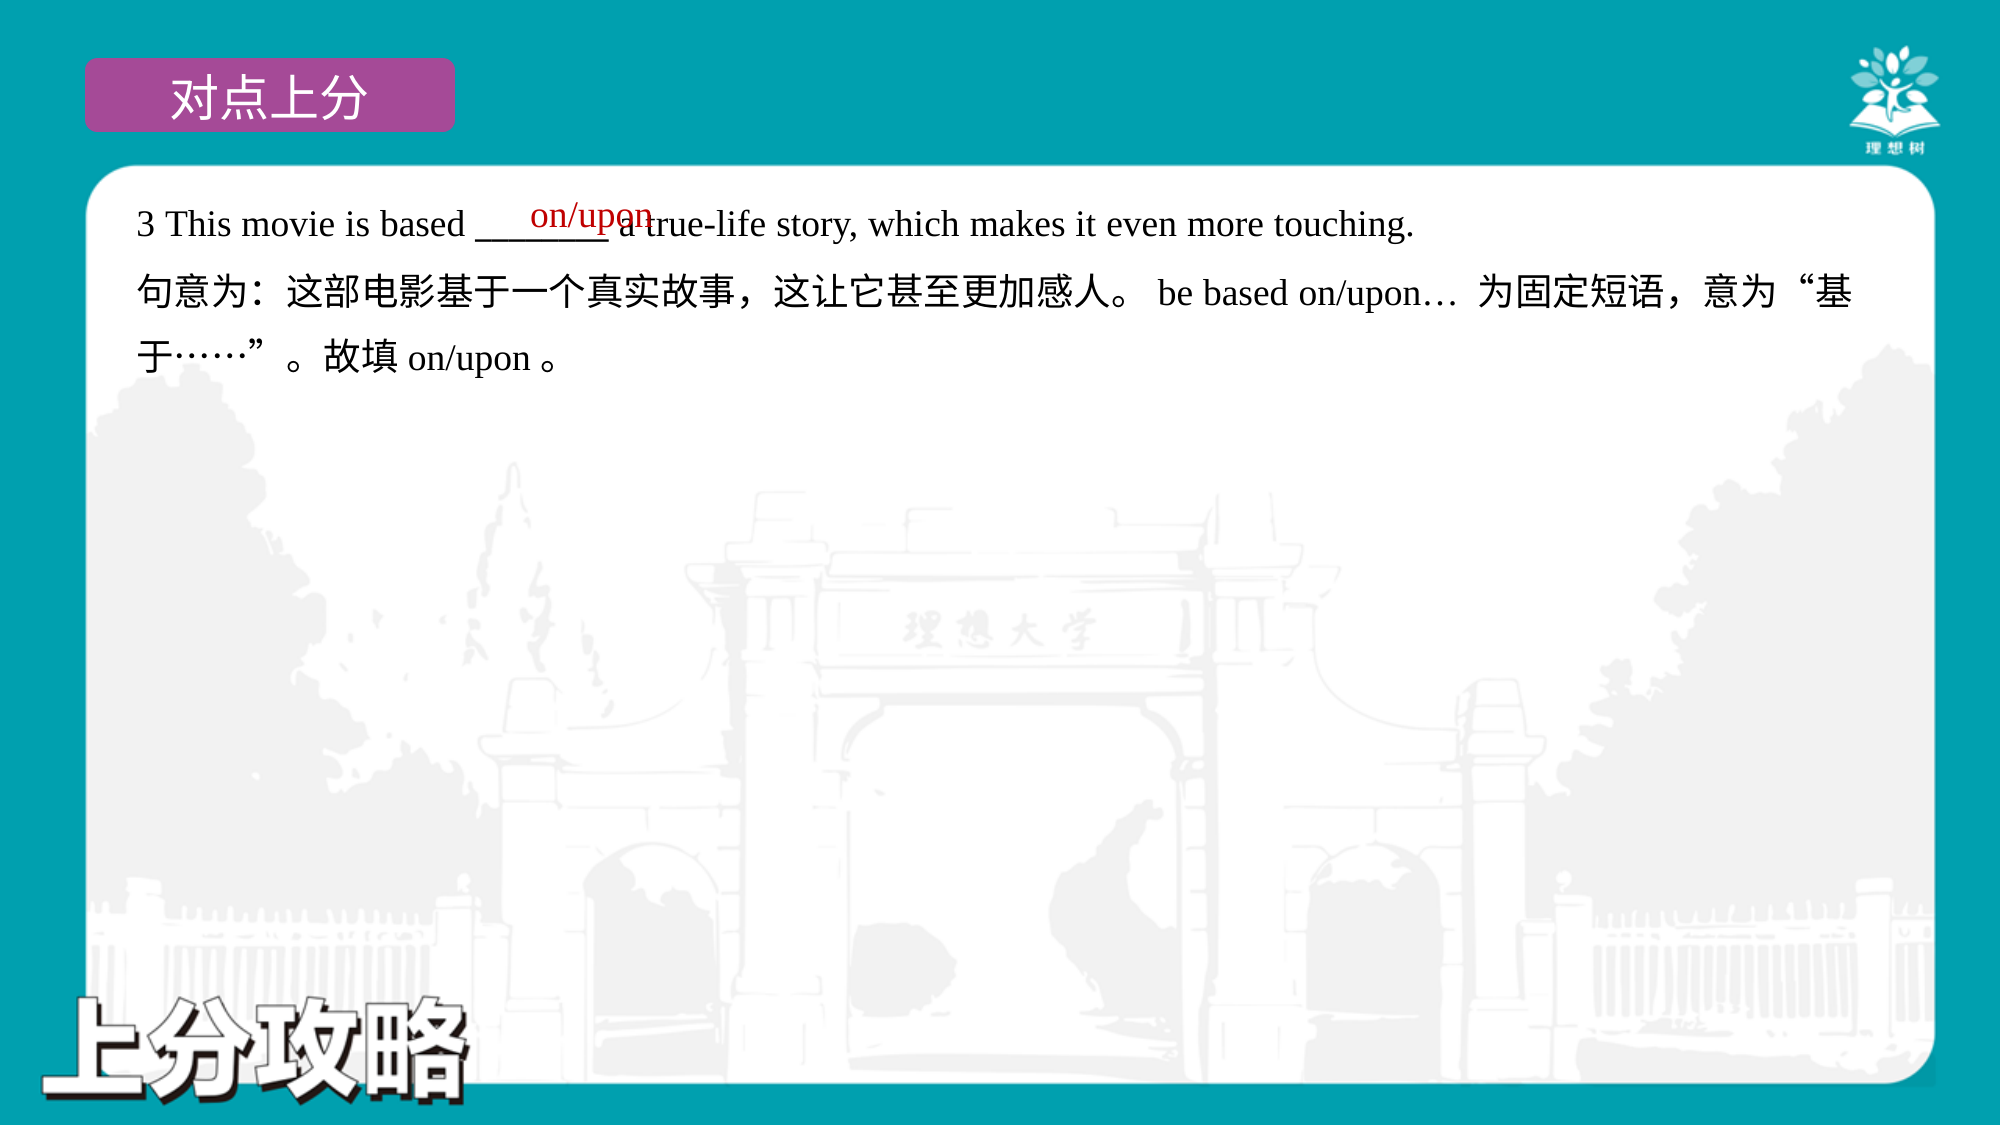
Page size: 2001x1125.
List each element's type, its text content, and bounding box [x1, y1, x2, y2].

picture [0, 0, 2000, 1125]
text_box 3 This movie is based ________ a true-life story, which makes it even more touching. [136, 176, 1865, 237]
text_box on/upon [516, 168, 667, 228]
text_box 句意为：这部电影基于一个真实故事，这让它甚至更加感人。be based on/upon… 为固定短语，意为“基 于……”。故填on/upon。 [136, 244, 1865, 371]
